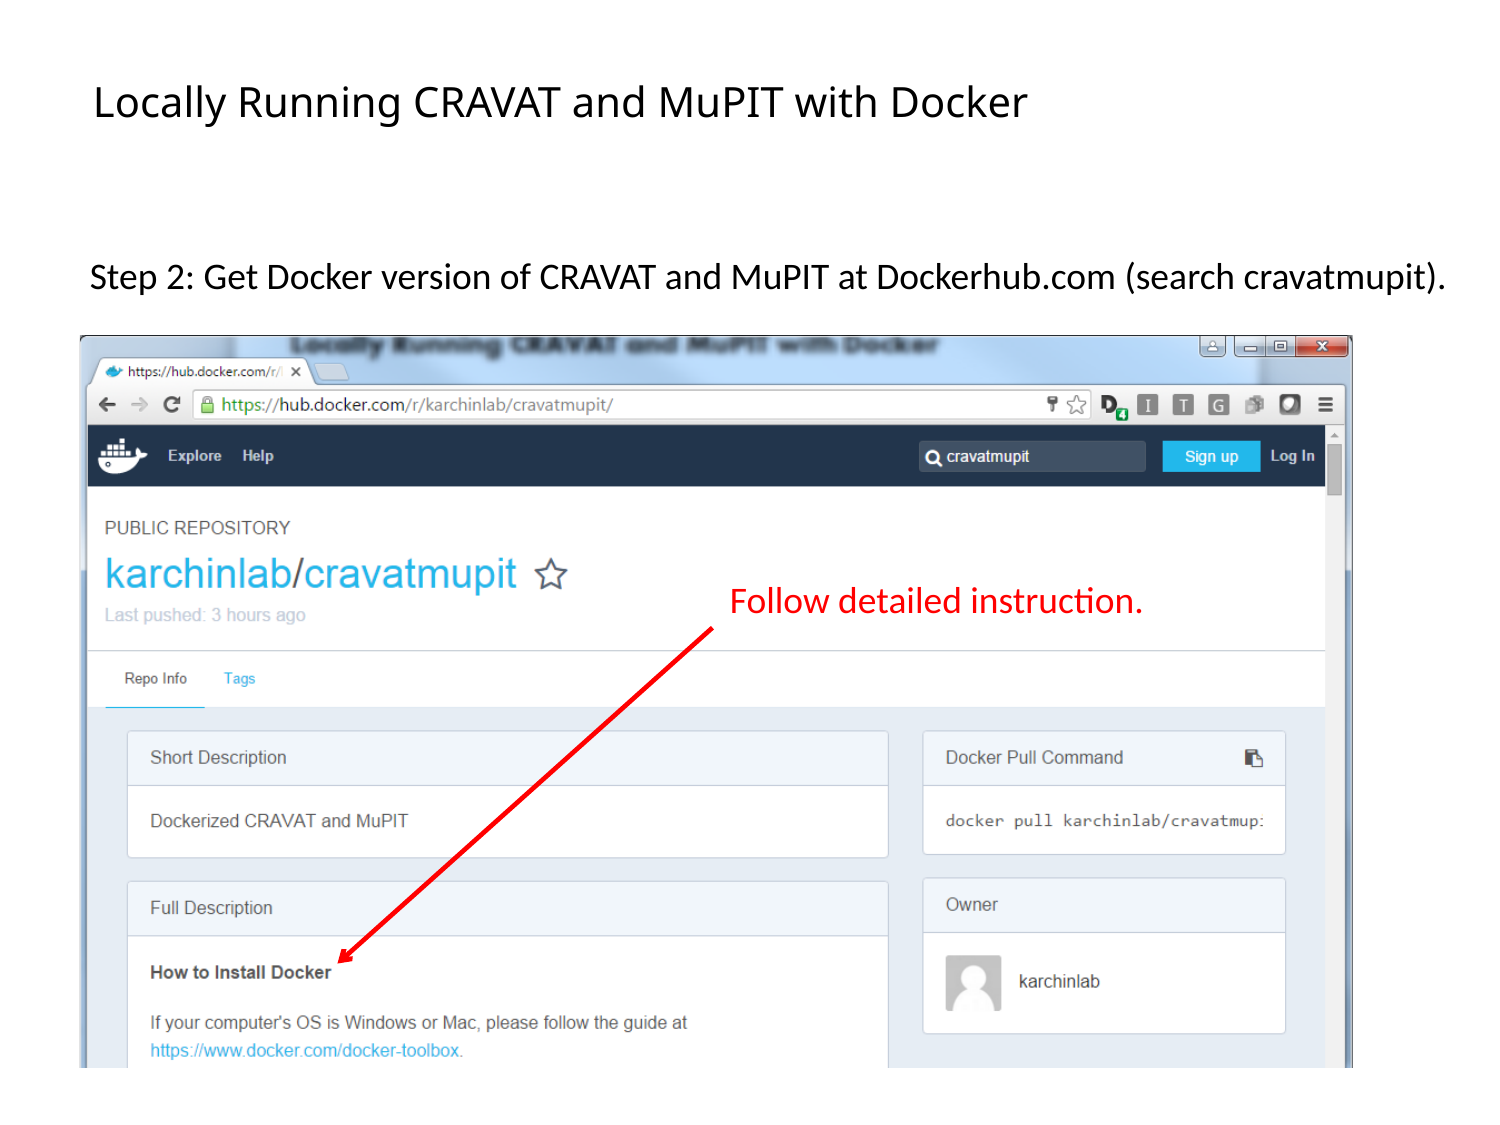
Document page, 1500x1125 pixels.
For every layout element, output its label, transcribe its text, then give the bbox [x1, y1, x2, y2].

text_box Step 2: Get Docker version of CRAVAT and MuPIT at Dockerhub.com (search cravatmupit). [75, 244, 1463, 305]
text_box Locally Running CRAVAT and MuPIT with Docker [78, 68, 1044, 134]
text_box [337, 627, 713, 964]
picture [79, 335, 1353, 1069]
